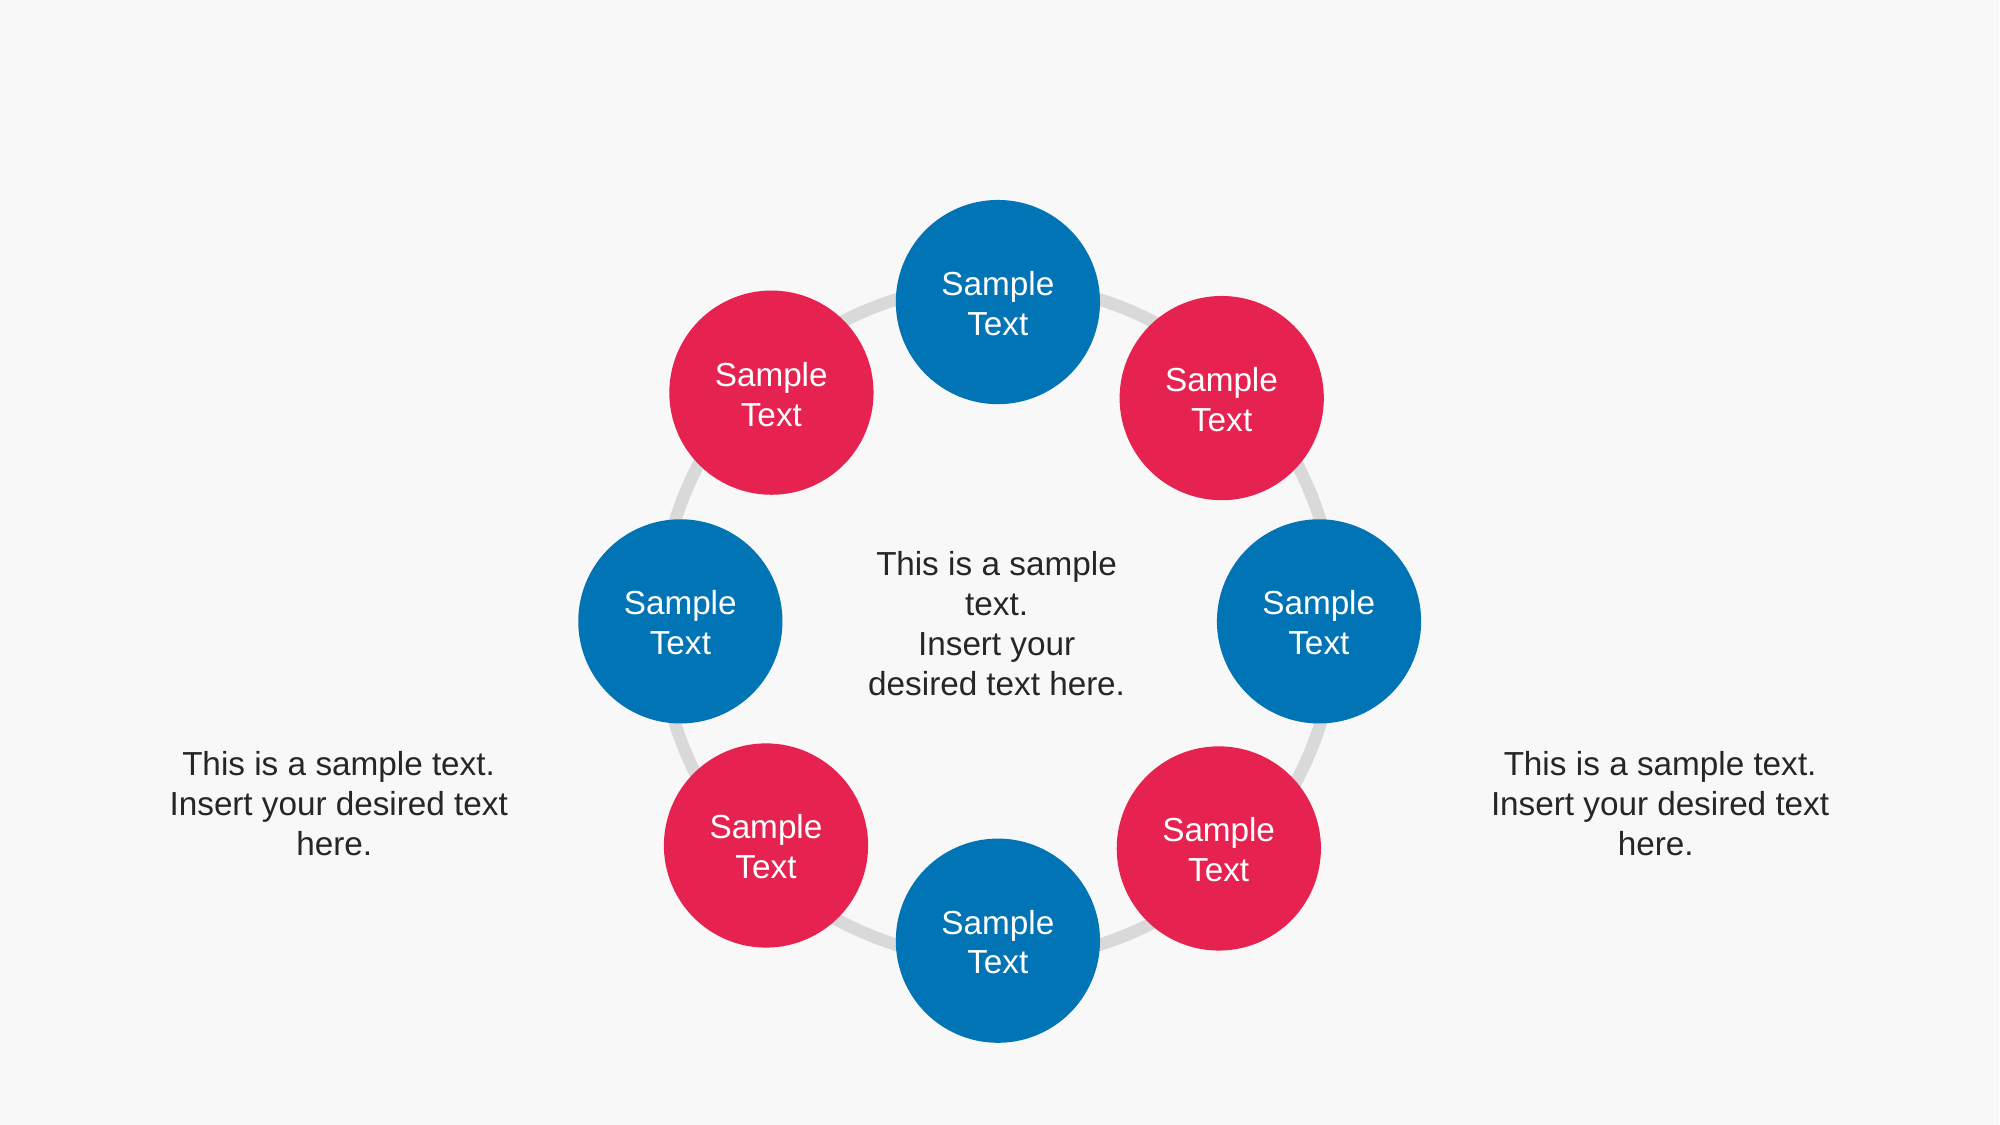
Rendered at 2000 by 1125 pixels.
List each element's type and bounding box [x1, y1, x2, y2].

text_box [578, 199, 1422, 732]
text_box [578, 883, 1422, 1044]
text_box [136, 734, 1863, 872]
